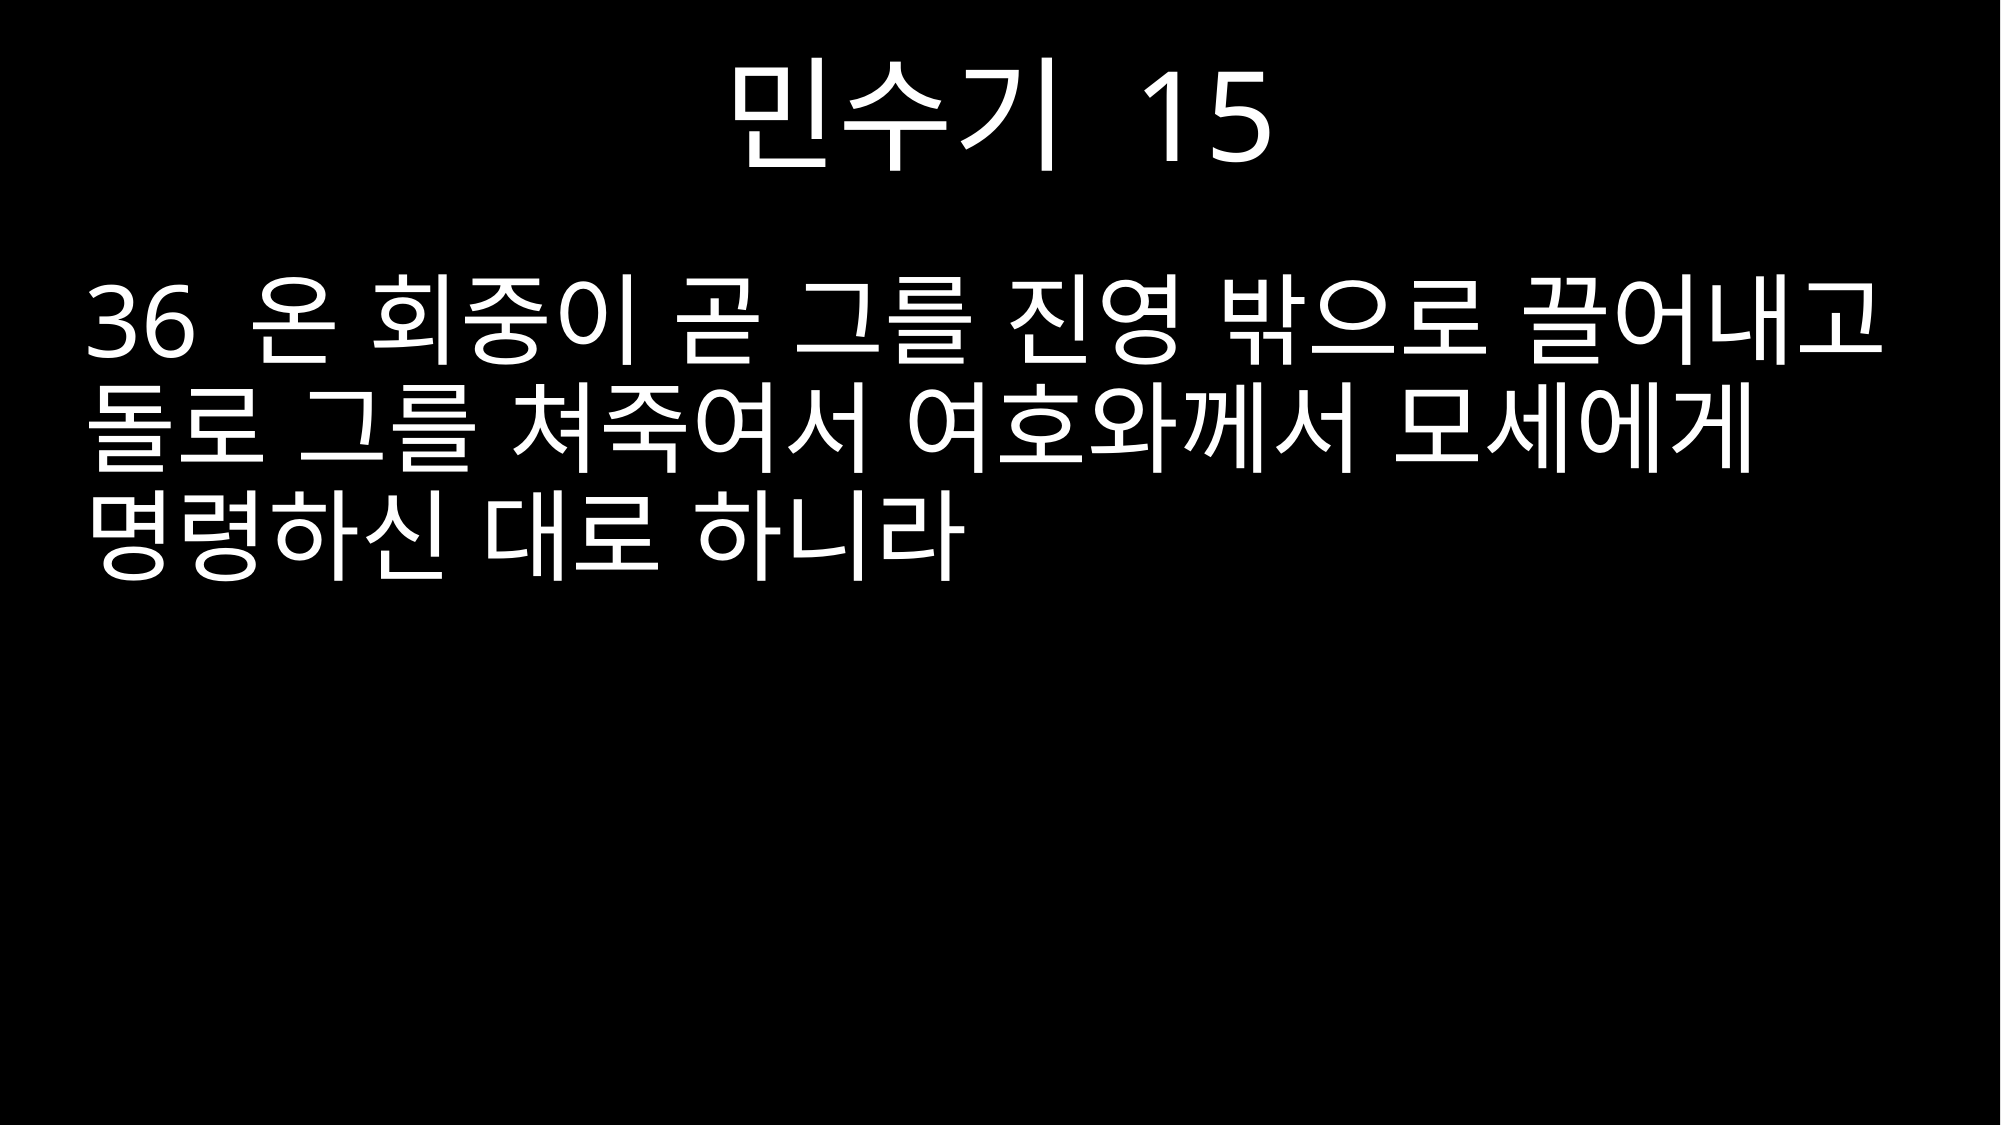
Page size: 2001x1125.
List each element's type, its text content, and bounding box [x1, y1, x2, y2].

list 36 온 회중이 곧 그를 진영 밖으로 끌어내고 돌로 그를 쳐죽여서 여호와께서 모세에게 명령하신 대로 하니라 [69, 263, 1953, 423]
picture [0, 0, 2001, 1125]
footer 민수기 15 [0, 32, 2000, 192]
